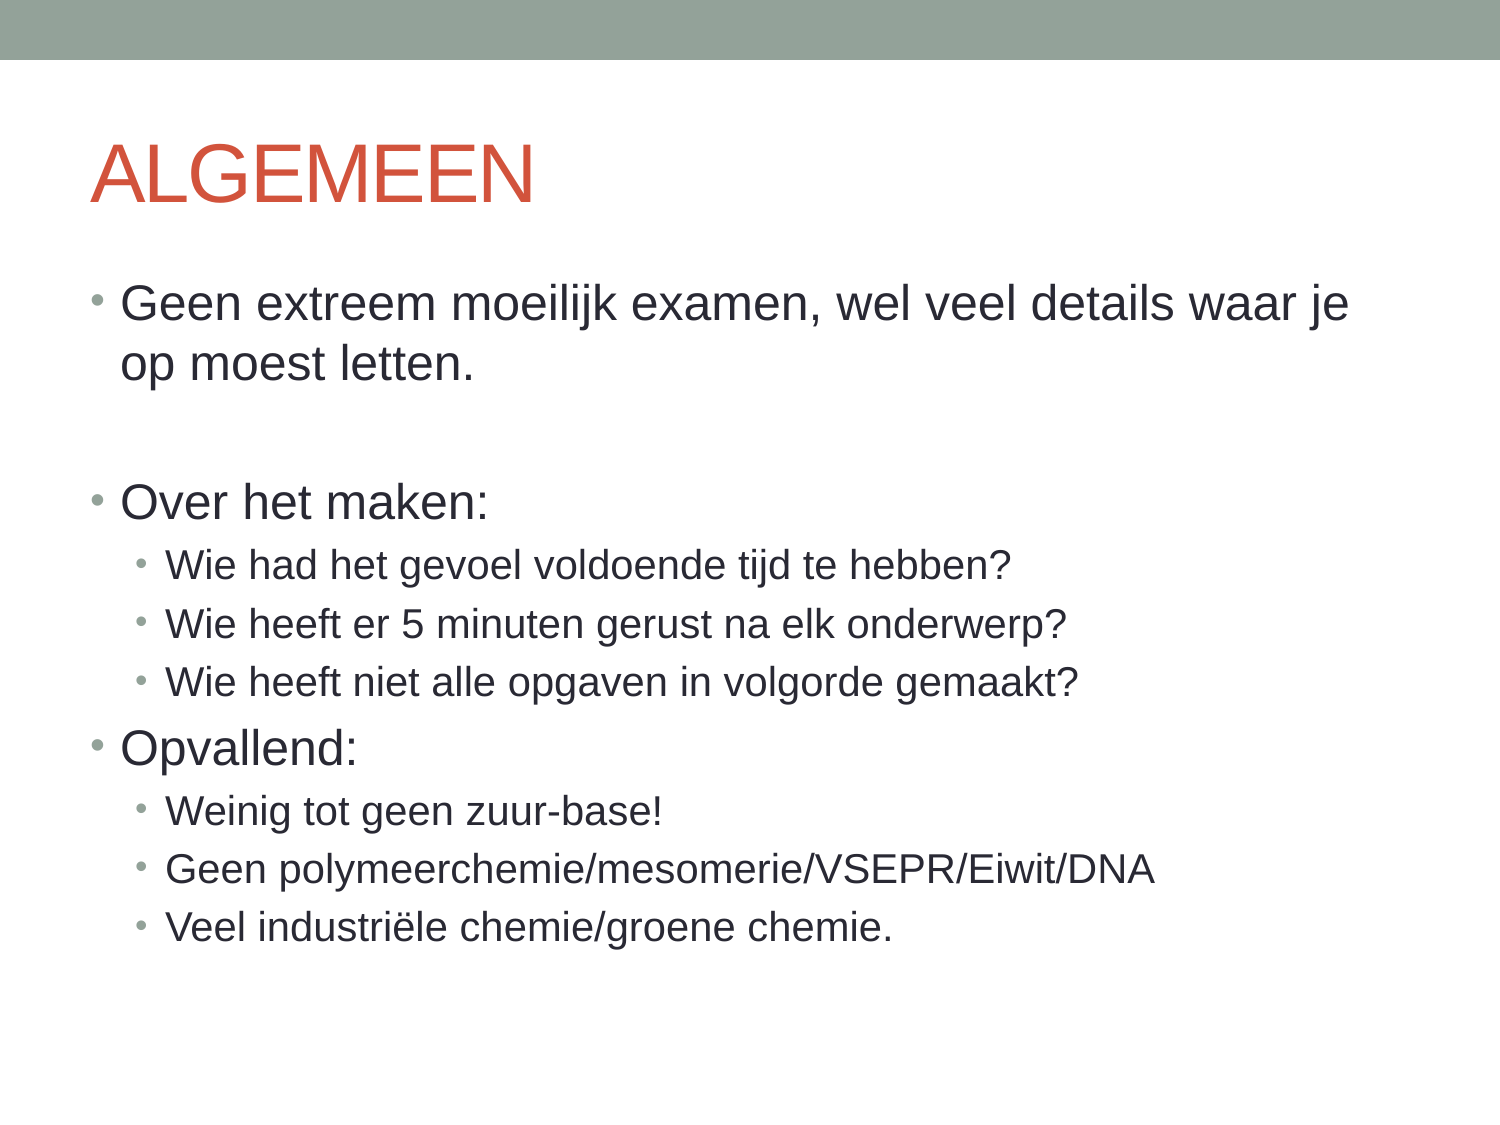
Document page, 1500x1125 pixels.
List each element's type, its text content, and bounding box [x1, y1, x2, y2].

title ALGEMEEN [75, 87, 1425, 250]
list Geen extreem moeilijk examen, wel veel details waar je op moest letten. Over het maken: Wie had het gevoel voldoende tijd te hebben? Wie heeft er 5 minuten gerust na elk onderwerp? Wie heeft niet alle opgaven in volgorde gemaakt? Opvallend: Weinig tot geen zuur-base! Geen polymeerchemie/mesomerie/VSEPR/Eiwit/DNA Veel industriële chemie/groene chemie. [75, 262, 1425, 1063]
